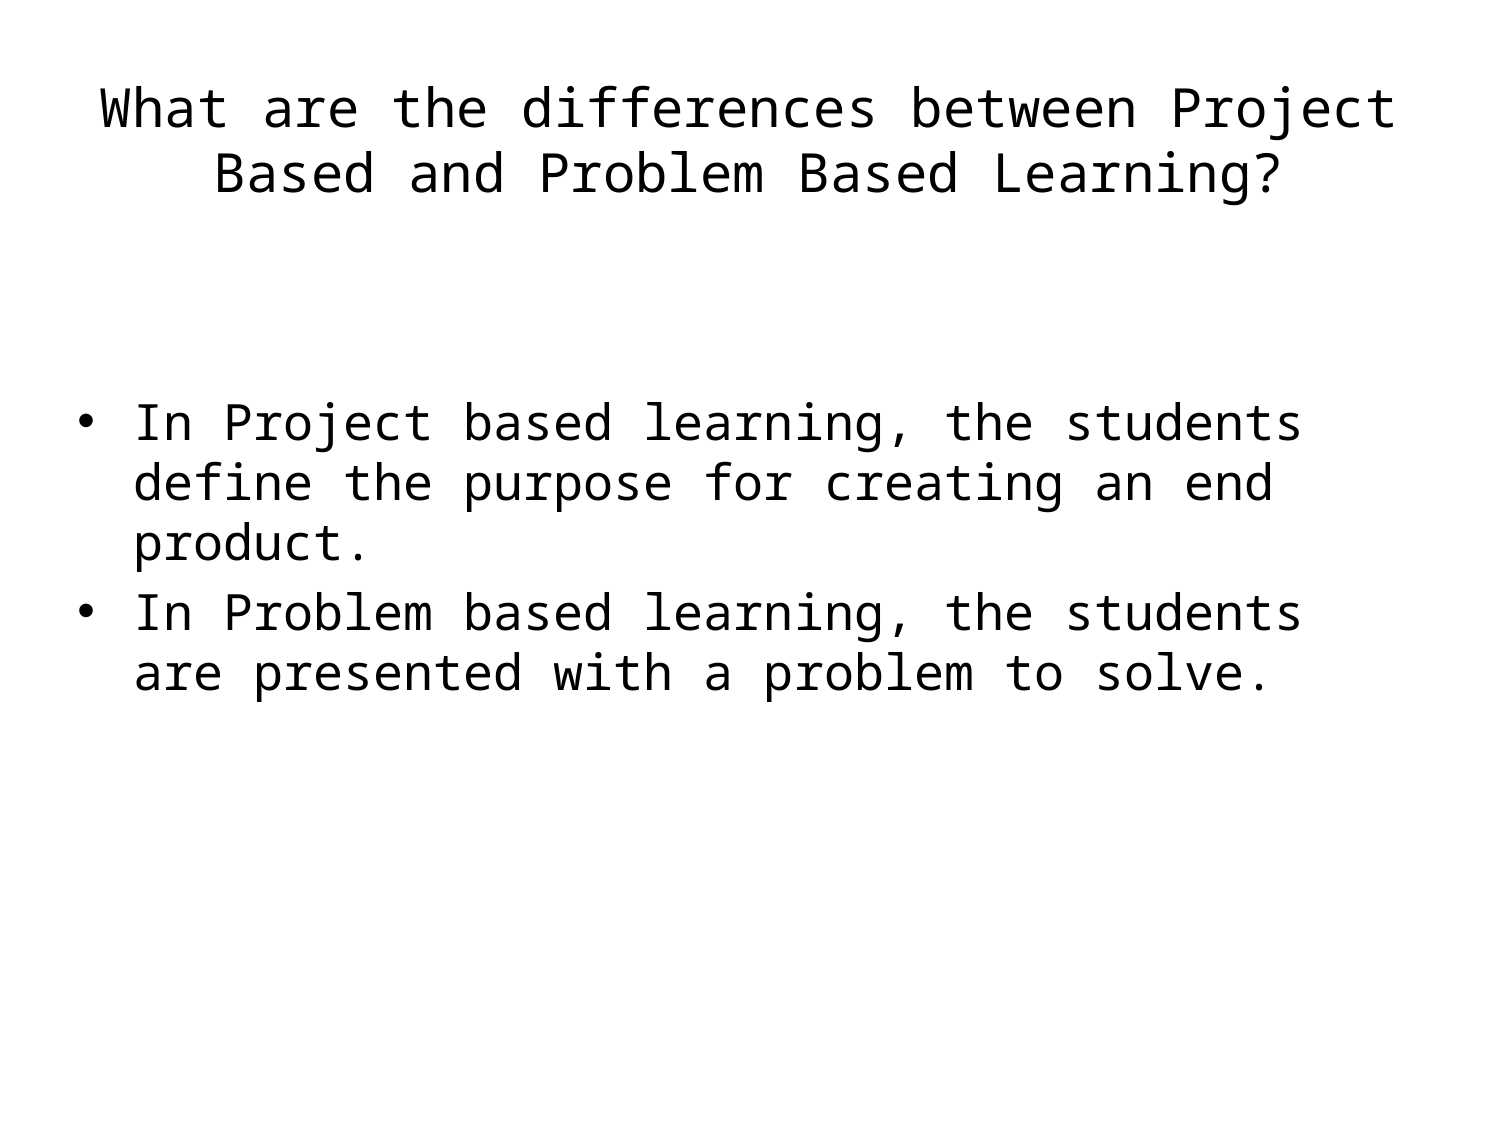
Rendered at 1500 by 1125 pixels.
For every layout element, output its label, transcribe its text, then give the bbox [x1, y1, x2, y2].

list In Project based learning, the students define the purpose for creating an end product. In Problem based learning, the students are presented with a problem to solve. [62, 382, 1413, 938]
title What are the differences between Project Based and Problem Based Learning? [75, 45, 1425, 233]
